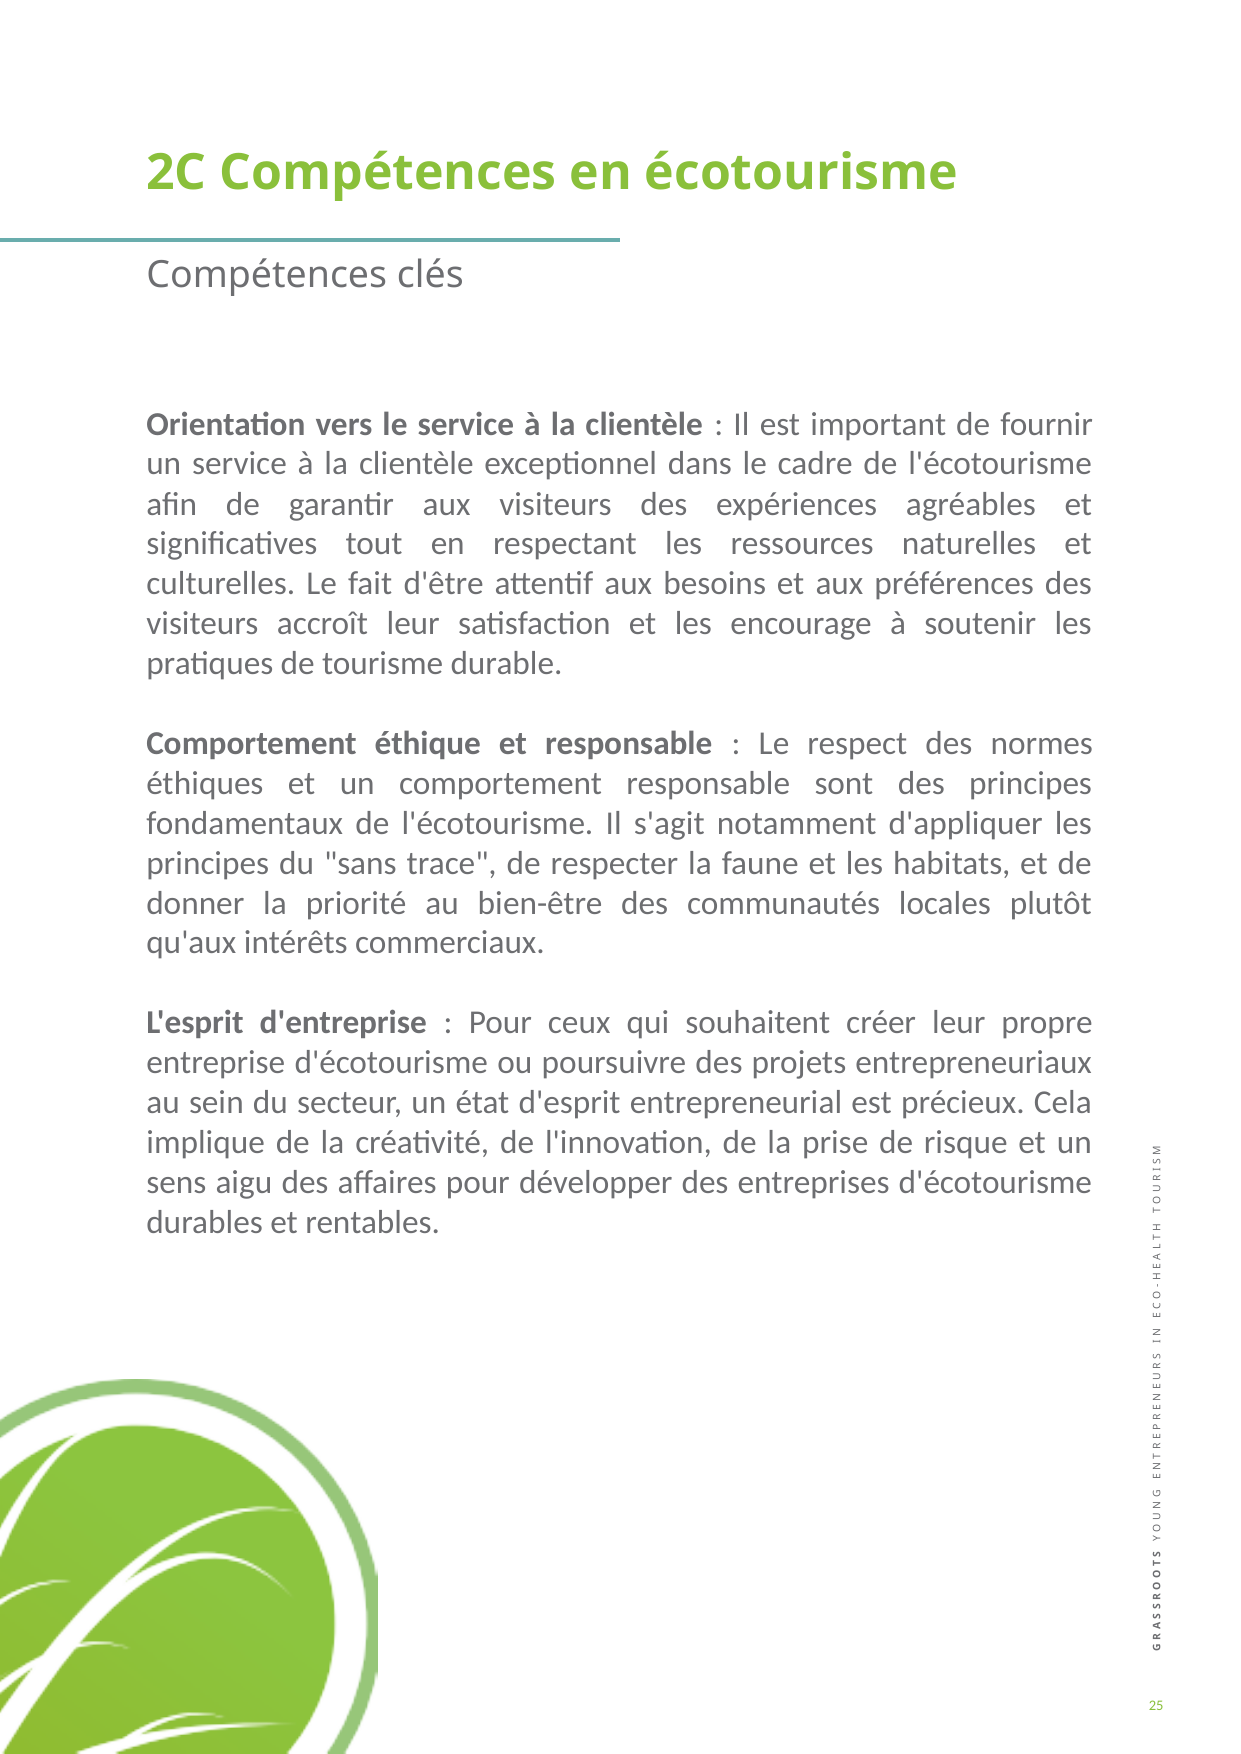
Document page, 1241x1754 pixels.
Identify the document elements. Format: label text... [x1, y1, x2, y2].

slide_number 25 [1125, 1666, 1187, 1743]
list 2C Compétences en écotourisme [131, 132, 1109, 242]
list Compétences clés [131, 242, 1109, 371]
list Orientation vers le service à la clientèle : Il est important de fournir un service à la clientèle exceptionnel dans le cadre de l'écotourisme afin de garantir aux visiteurs des expériences agréables et significatives tout en respectant les ressources naturelles et culturelles. Le fait d'être attentif aux besoins et aux préférences des visiteurs accroît leur satisfaction et les encourage à soutenir les pratiques de tourisme durable. Comportement éthique et responsable : Le respect des normes éthiques et un comportement responsable sont des principes fondamentaux de l'écotourisme. Il s'agit notamment d'appliquer les principes du "sans trace", de respecter la faune et les habitats, et de donner la priorité au bien-être des communautés locales plutôt qu'aux intérêts commerciaux. L'esprit d'entreprise : Pour ceux qui souhaitent créer leur propre entreprise d'écotourisme ou poursuivre des projets entrepreneuriaux au sein du secteur, un état d'esprit entrepreneurial est précieux. Cela implique de la créativité, de l'innovation, de la prise de risque et un sens aigu des affaires pour développer des entreprises d'écotourisme durables et rentables. [131, 394, 1109, 1609]
